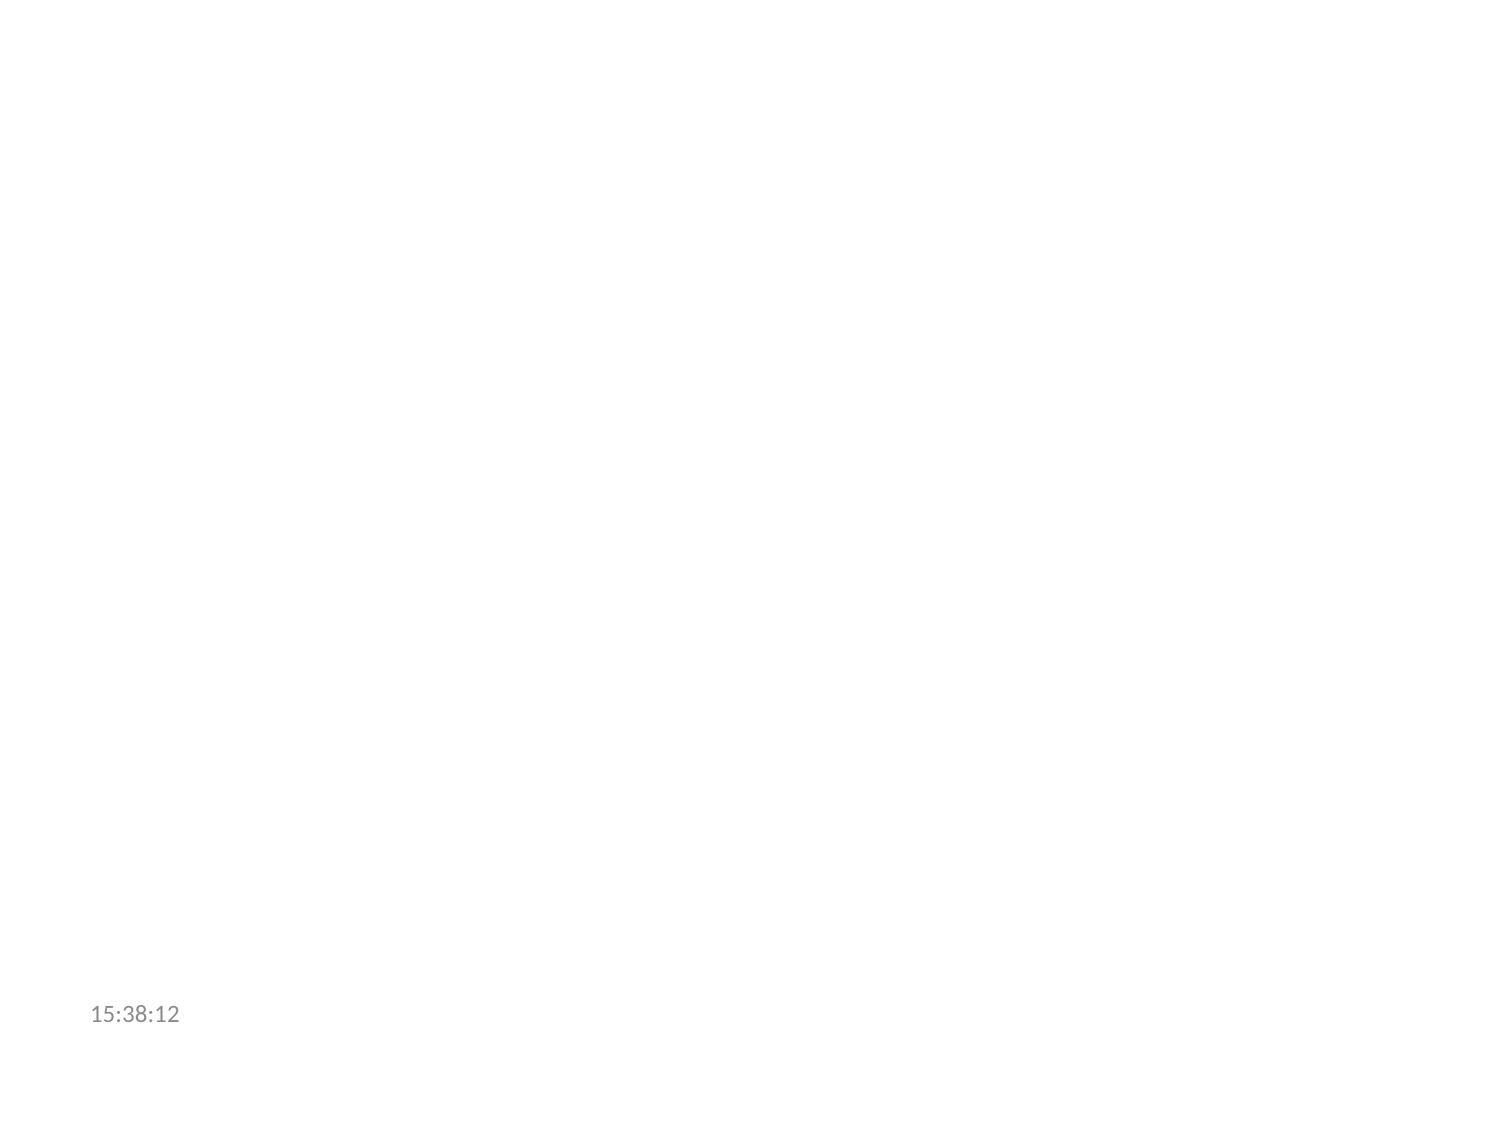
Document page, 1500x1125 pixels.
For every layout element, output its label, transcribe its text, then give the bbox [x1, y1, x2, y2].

text_box 15:35:09 [75, 982, 425, 1043]
